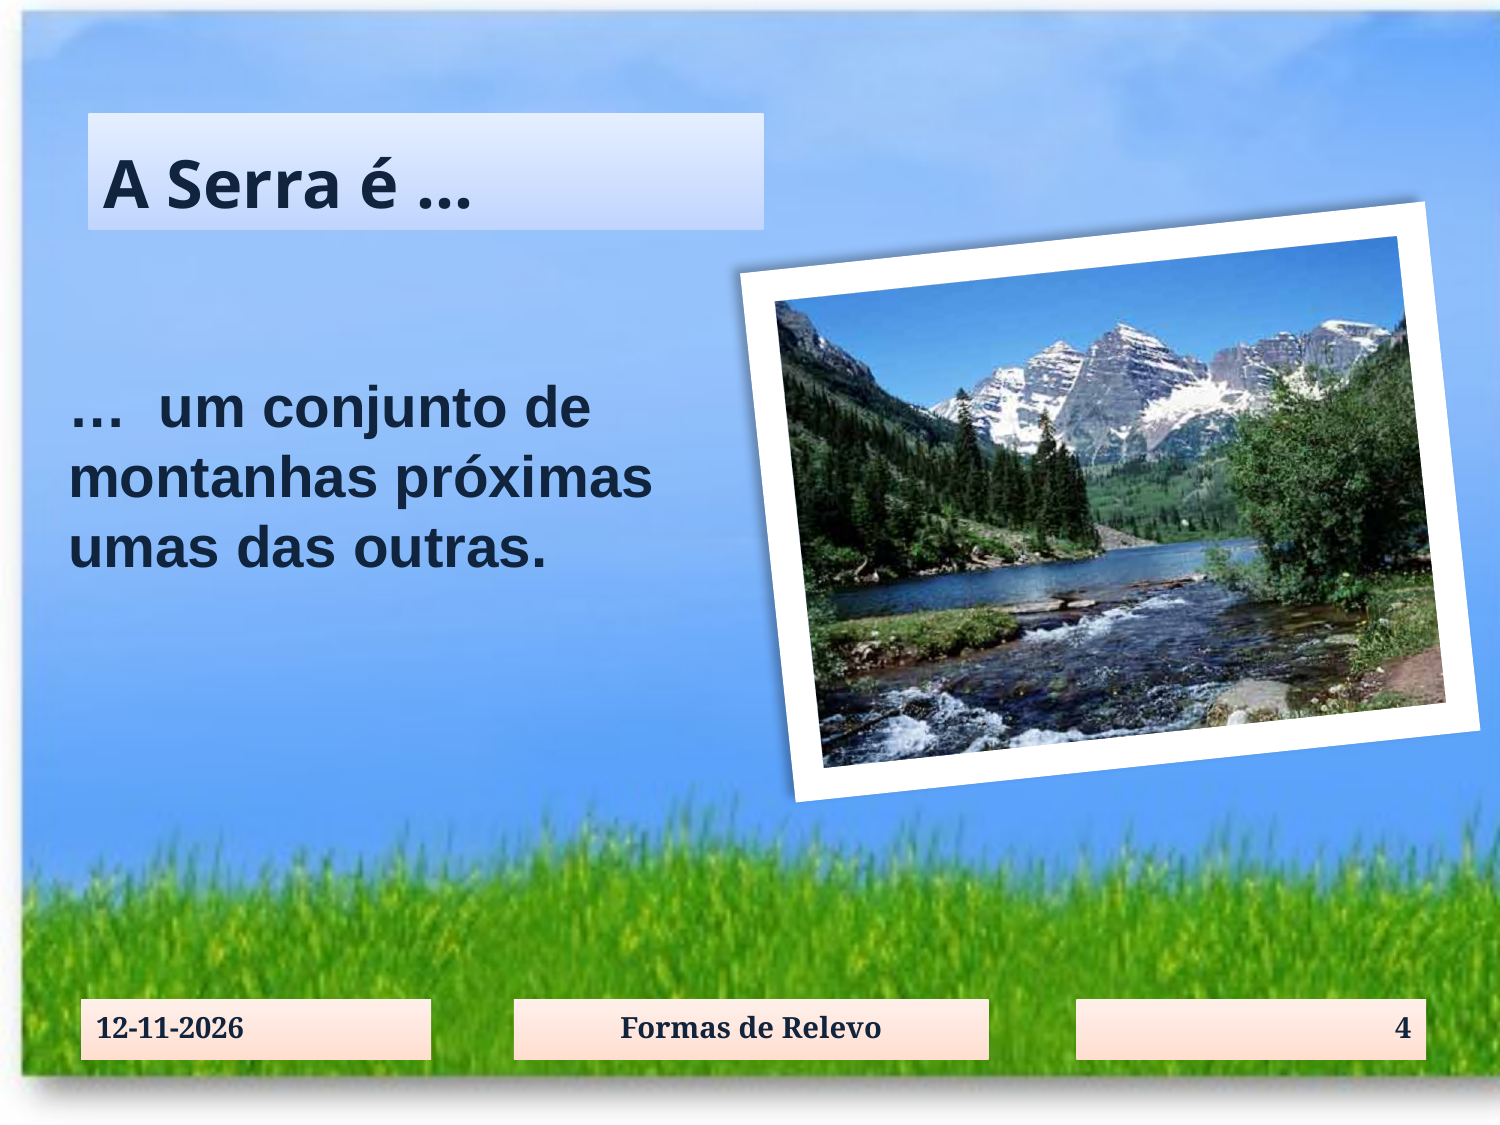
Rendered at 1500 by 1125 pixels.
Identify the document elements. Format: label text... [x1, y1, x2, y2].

slide_number 4 [1076, 999, 1427, 1060]
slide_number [81, 999, 432, 1060]
picture [0, 0, 1500, 1125]
footer Formas de Relevo [513, 999, 989, 1060]
list … um conjunto de montanhas próximas umas das outras. [53, 361, 703, 693]
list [796, 266, 1424, 737]
title A Serra é … [88, 113, 764, 230]
